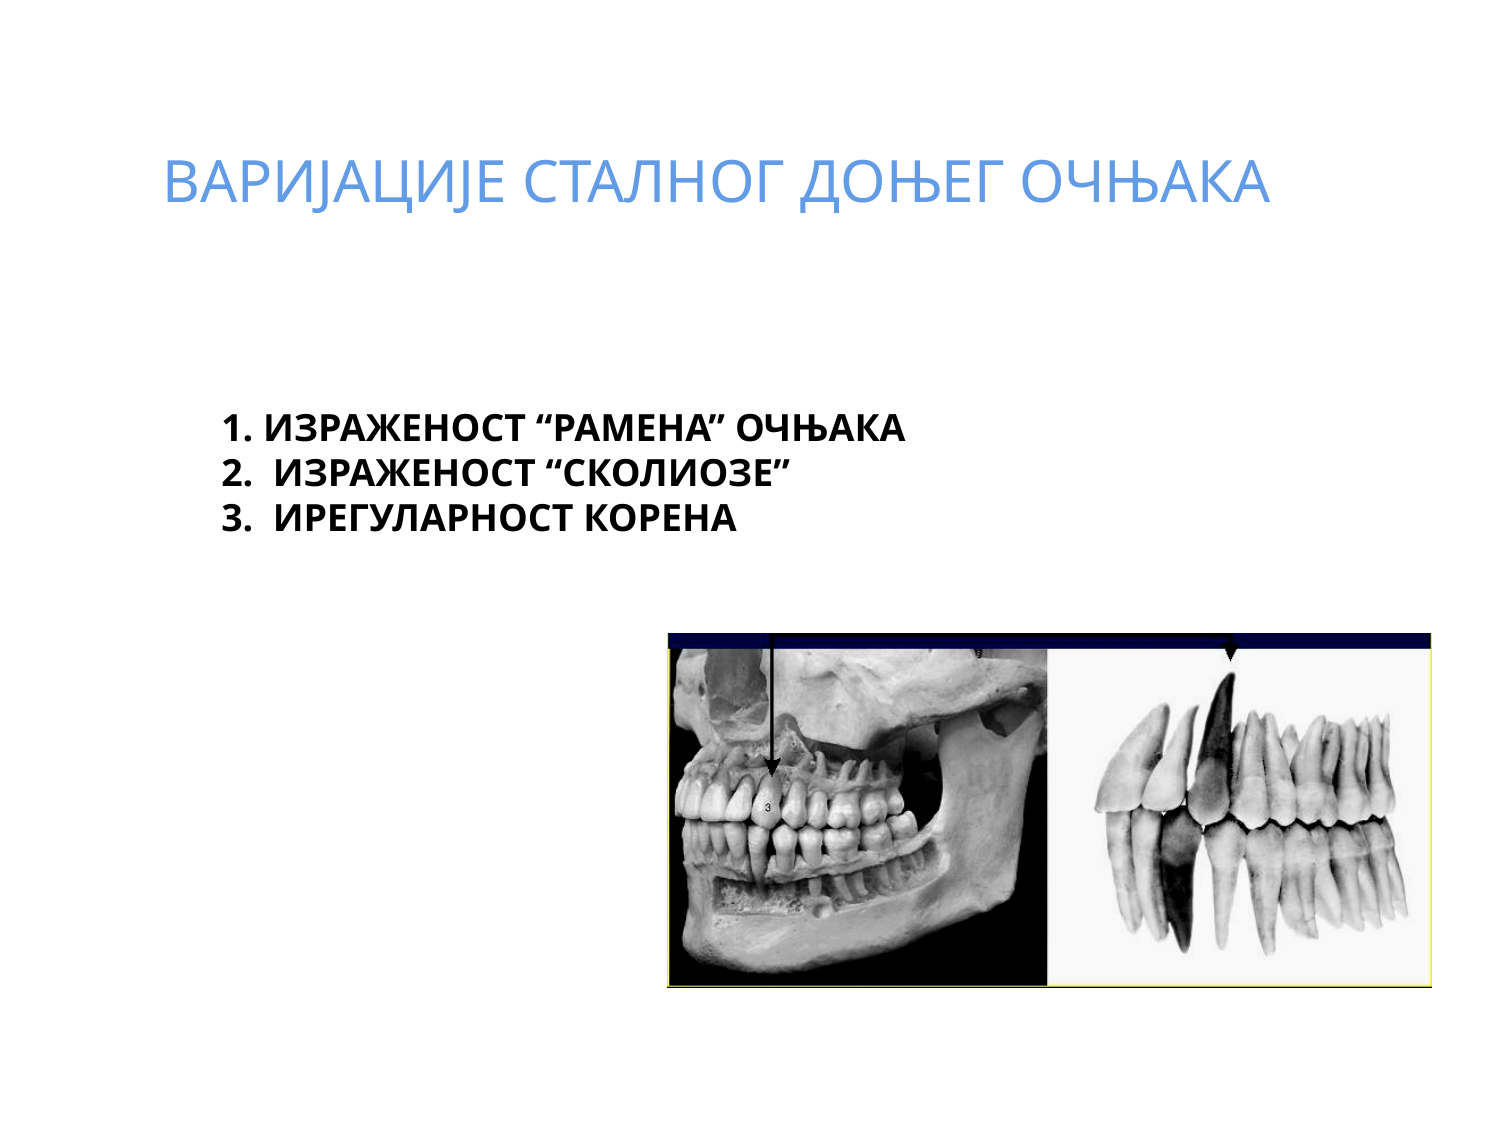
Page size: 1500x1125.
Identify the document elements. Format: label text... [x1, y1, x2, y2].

text_box 1. ИЗРАЖЕНОСТ “РАМЕНА” ОЧЊАКА 2. ИЗРАЖЕНОСТ “СКОЛИОЗЕ” 3. ИРЕГУЛАРНОСТ КОРЕНА [206, 397, 957, 547]
text_box ВАРИЈАЦИЈЕ СТАЛНОГ ДОЊЕГ ОЧЊАКА [147, 137, 1287, 222]
picture [667, 633, 1432, 988]
